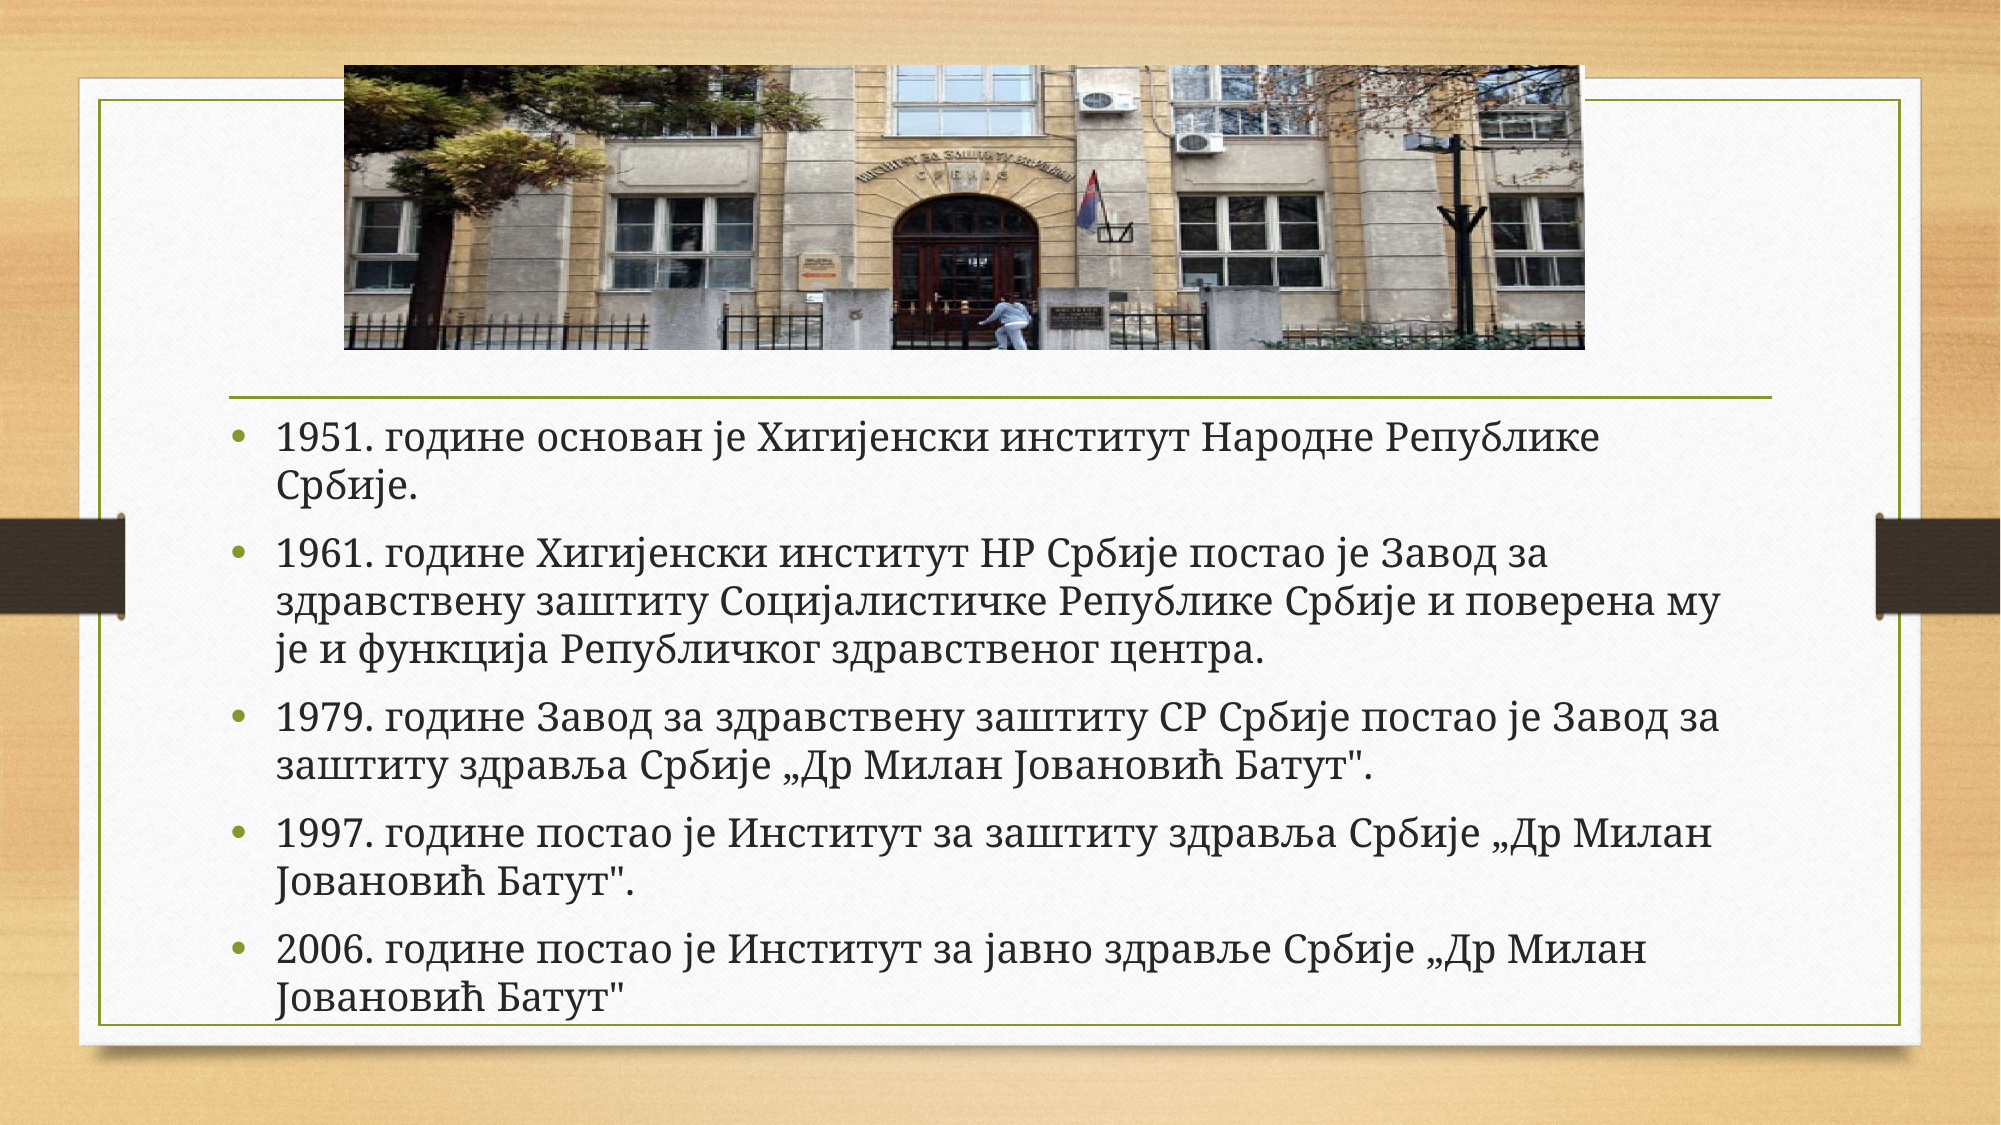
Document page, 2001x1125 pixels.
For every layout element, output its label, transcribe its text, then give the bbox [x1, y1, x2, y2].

list 1951. године основан је Хигијенски институт Народне Републике Србије. 1961. године Хигијенски институт НР Србије постао је Завод за здравствену заштиту Социјалистичке Републике Србије и поверена му је и функција Републичког здравственог центра. 1979. године Завод за здравствену заштиту СР Србије постао је Завод за заштиту здравља Србије „Др Милан Јовановић Батут". 1997. године постао је Институт за заштиту здравља Србије „Др Милан Јовановић Батут". 2006. године постао је Институт за јавно здравље Србије „Др Милан Јовановић Батут" [215, 404, 1749, 1030]
picture [0, 0, 2001, 1125]
